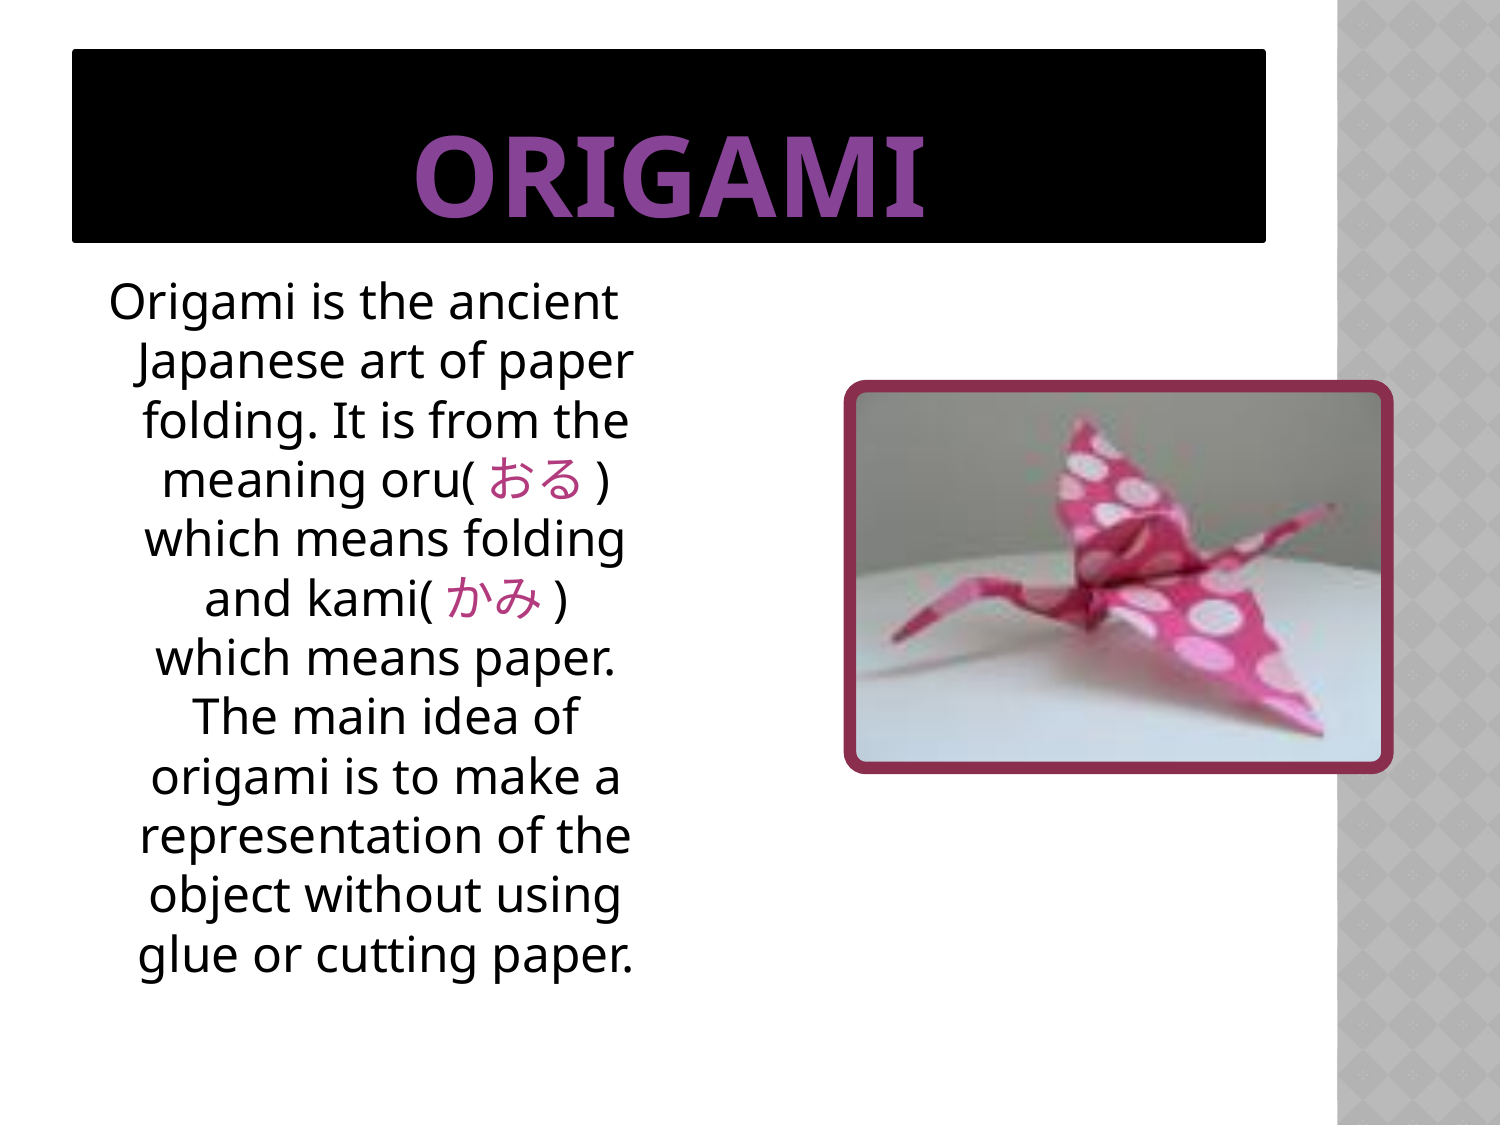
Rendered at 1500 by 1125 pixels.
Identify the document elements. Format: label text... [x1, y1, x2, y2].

title Origami [72, 49, 1266, 243]
list Origami is the ancient Japanese art of paper folding. It is from the meaning oru(おる) which means folding and kami(かみ) which means paper. The main idea of origami is to make a representation of the object without using glue or cutting paper. [75, 262, 653, 1005]
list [849, 385, 1388, 769]
